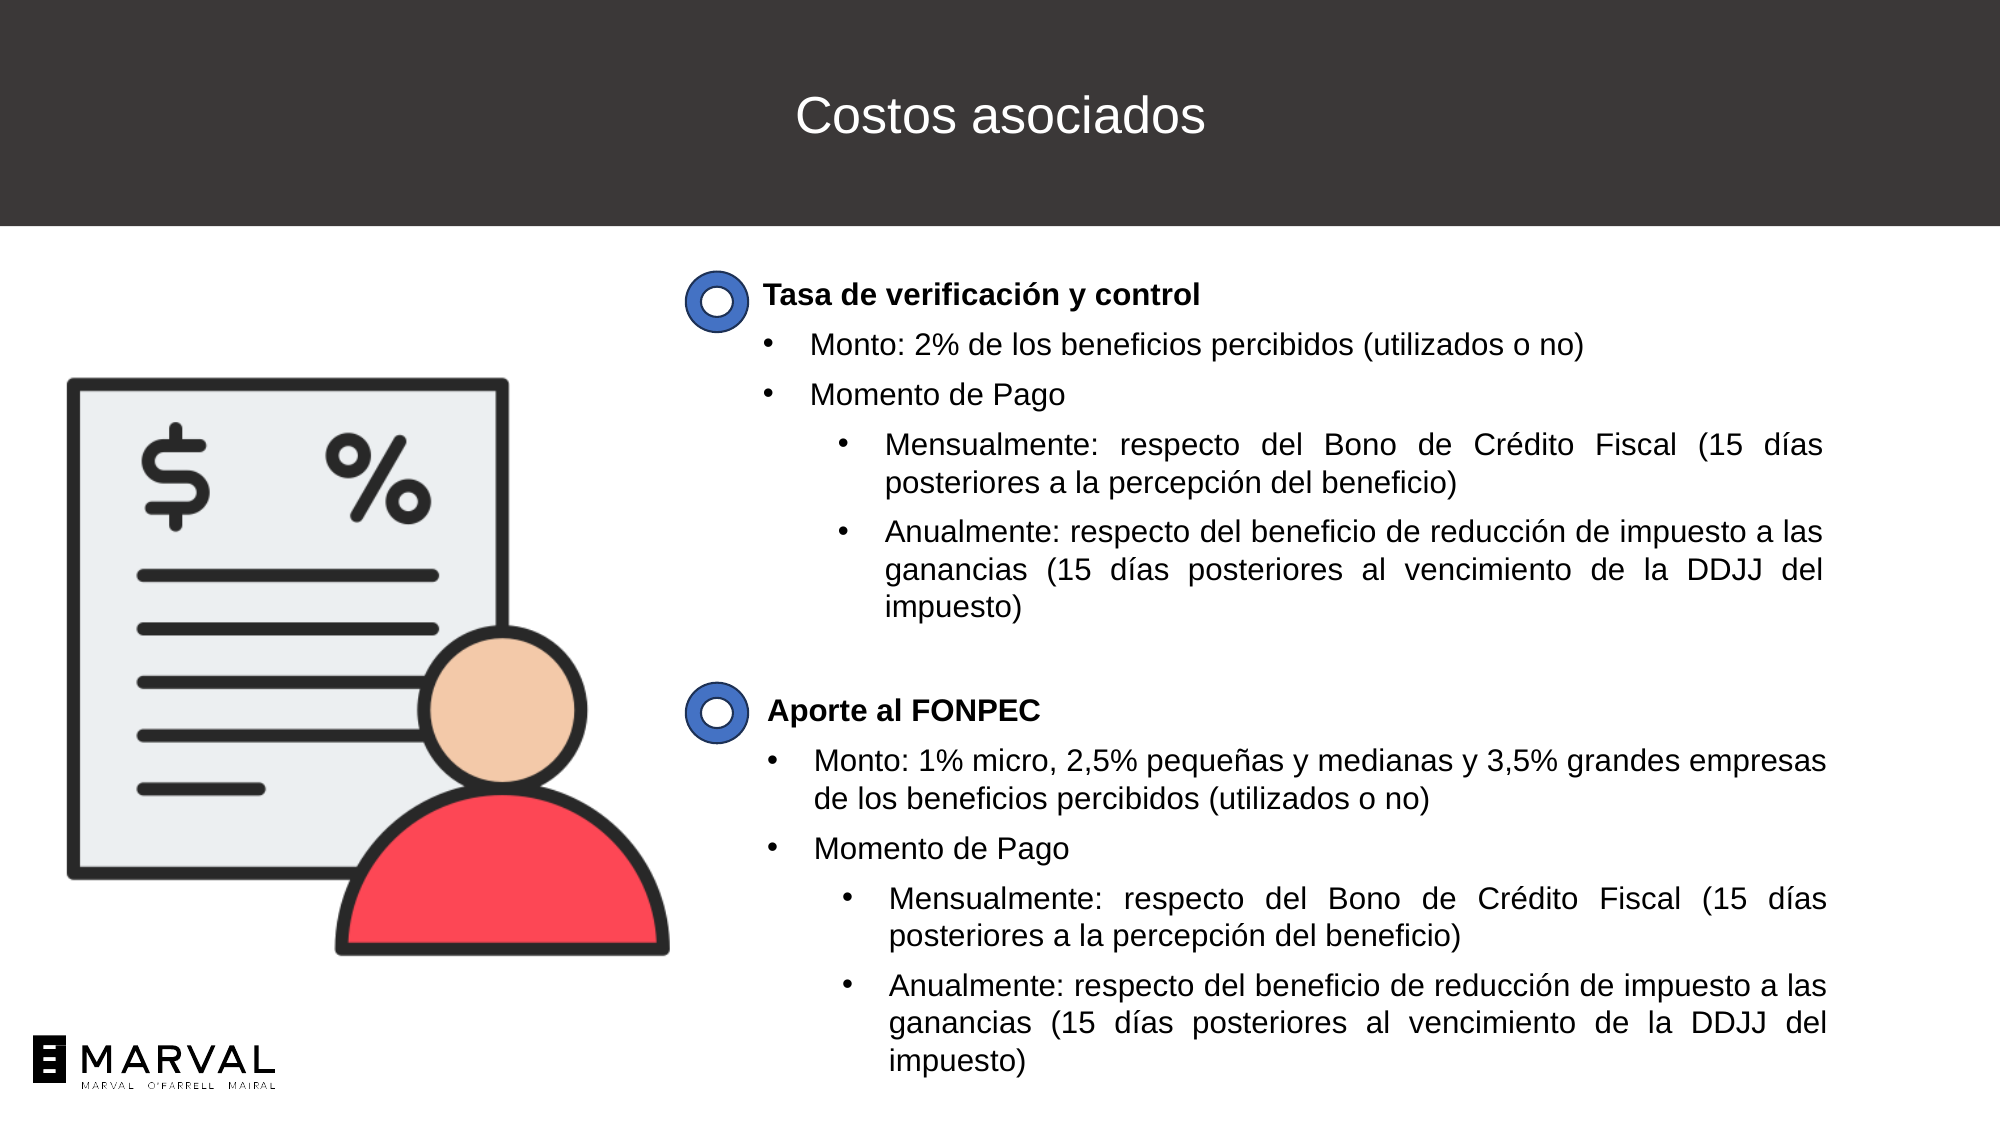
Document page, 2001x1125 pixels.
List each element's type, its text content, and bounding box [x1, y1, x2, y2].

text_box Costos asociados [0, 0, 2000, 227]
text_box Tasa de verificación y control Monto: 2% de los beneficios percibidos (utilizados o no) Momento de Pago Mensualmente: respecto del Bono de Crédito Fiscal (15 días posteriores a la percepción del beneficio) Anualmente: respecto del beneficio de reducción de impuesto a las ganancias (15 días posteriores al vencimiento de la DDJJ del impuesto) [748, 267, 1851, 632]
text_box Aporte al FONPEC Monto: 1% micro, 2,5% pequeñas y medianas y 3,5% grandes empresas de los beneficios percibidos (utilizados o no) Momento de Pago Mensualmente: respecto del Bono de Crédito Fiscal (15 días posteriores a la percepción del beneficio) Anualmente: respecto del beneficio de reducción de impuesto a las ganancias (15 días posteriores al vencimiento de la DDJJ del impuesto) [752, 683, 1855, 1085]
text_box [704, 681, 750, 745]
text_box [33, 1035, 275, 1090]
picture [33, 332, 704, 1003]
text_box [684, 270, 748, 334]
